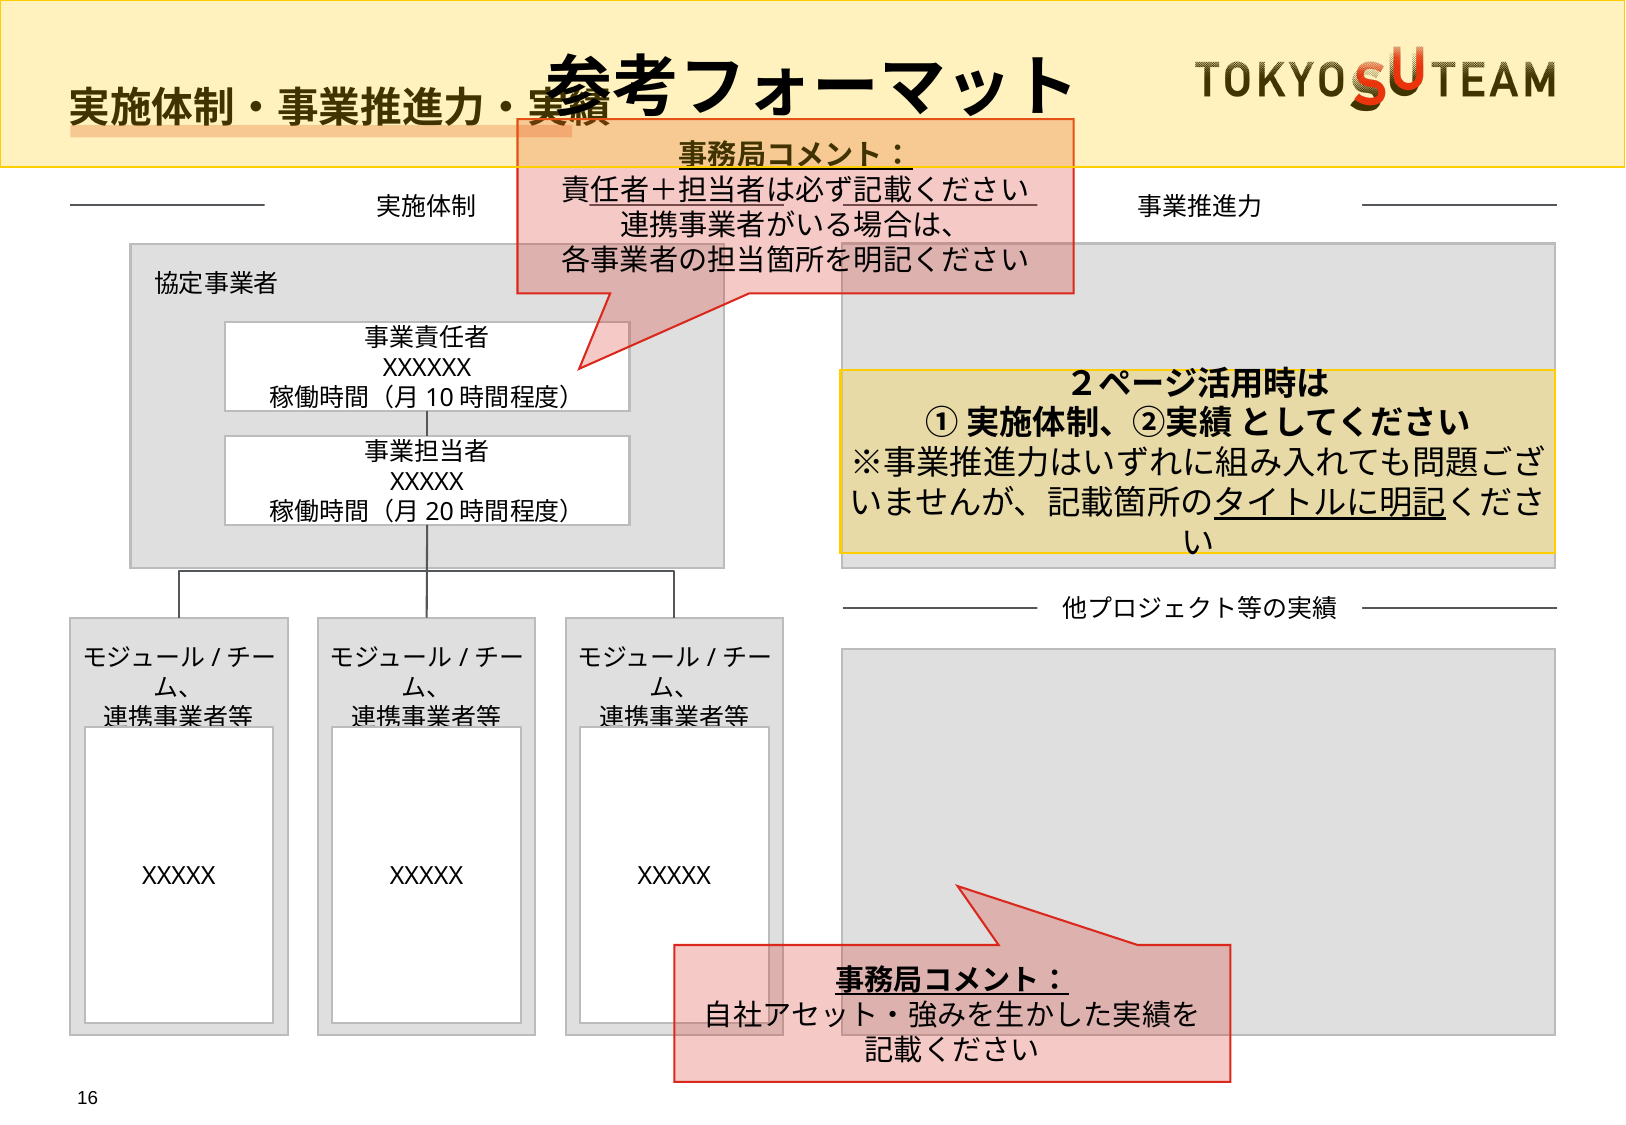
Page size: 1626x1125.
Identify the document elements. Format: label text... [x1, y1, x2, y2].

text_box 事務局コメント： 自社アセット・強みを生かした実績を 記載ください [674, 886, 1231, 1082]
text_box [69, 183, 784, 226]
text_box 参考フォーマット [0, 0, 1625, 167]
text_box ２ページ活用時は ①実施体制、②実績 としてください ※事業推進力はいずれに組み入れても問題ございませんが、記載箇所のタイトルに明記ください [840, 369, 1556, 553]
picture [1194, 45, 1557, 115]
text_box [504, 447, 598, 696]
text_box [256, 446, 350, 696]
text_box XXXXX [332, 726, 521, 1023]
text_box モジュール/チーム、 連携事業者等 [318, 617, 536, 1035]
text_box XXXXX [84, 726, 274, 1023]
text_box XXXXX [580, 726, 769, 1023]
text_box [841, 553, 1556, 569]
text_box 事務局コメント： 責任者＋担当者は必ず記載ください 連携事業者がいる場合は、 各事業者の担当箇所を明記ください [517, 167, 1074, 369]
slide_number 16 [68, 1080, 98, 1109]
text_box [841, 648, 1556, 1035]
text_box [841, 243, 1556, 369]
text_box モジュール/チーム、 連携事業者等 [70, 617, 288, 1035]
text_box 事業責任者 XXXXXX 稼働時間（月10時間程度） [224, 322, 630, 411]
text_box 協定事業者 [428, 305, 724, 569]
text_box 協定事業者 [130, 243, 609, 569]
text_box 事業担当者 XXXXX 稼働時間（月20時間程度） [224, 436, 630, 525]
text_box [842, 183, 1557, 226]
text_box モジュール/チーム、 連携事業者等 [565, 617, 784, 1035]
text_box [842, 586, 1557, 629]
